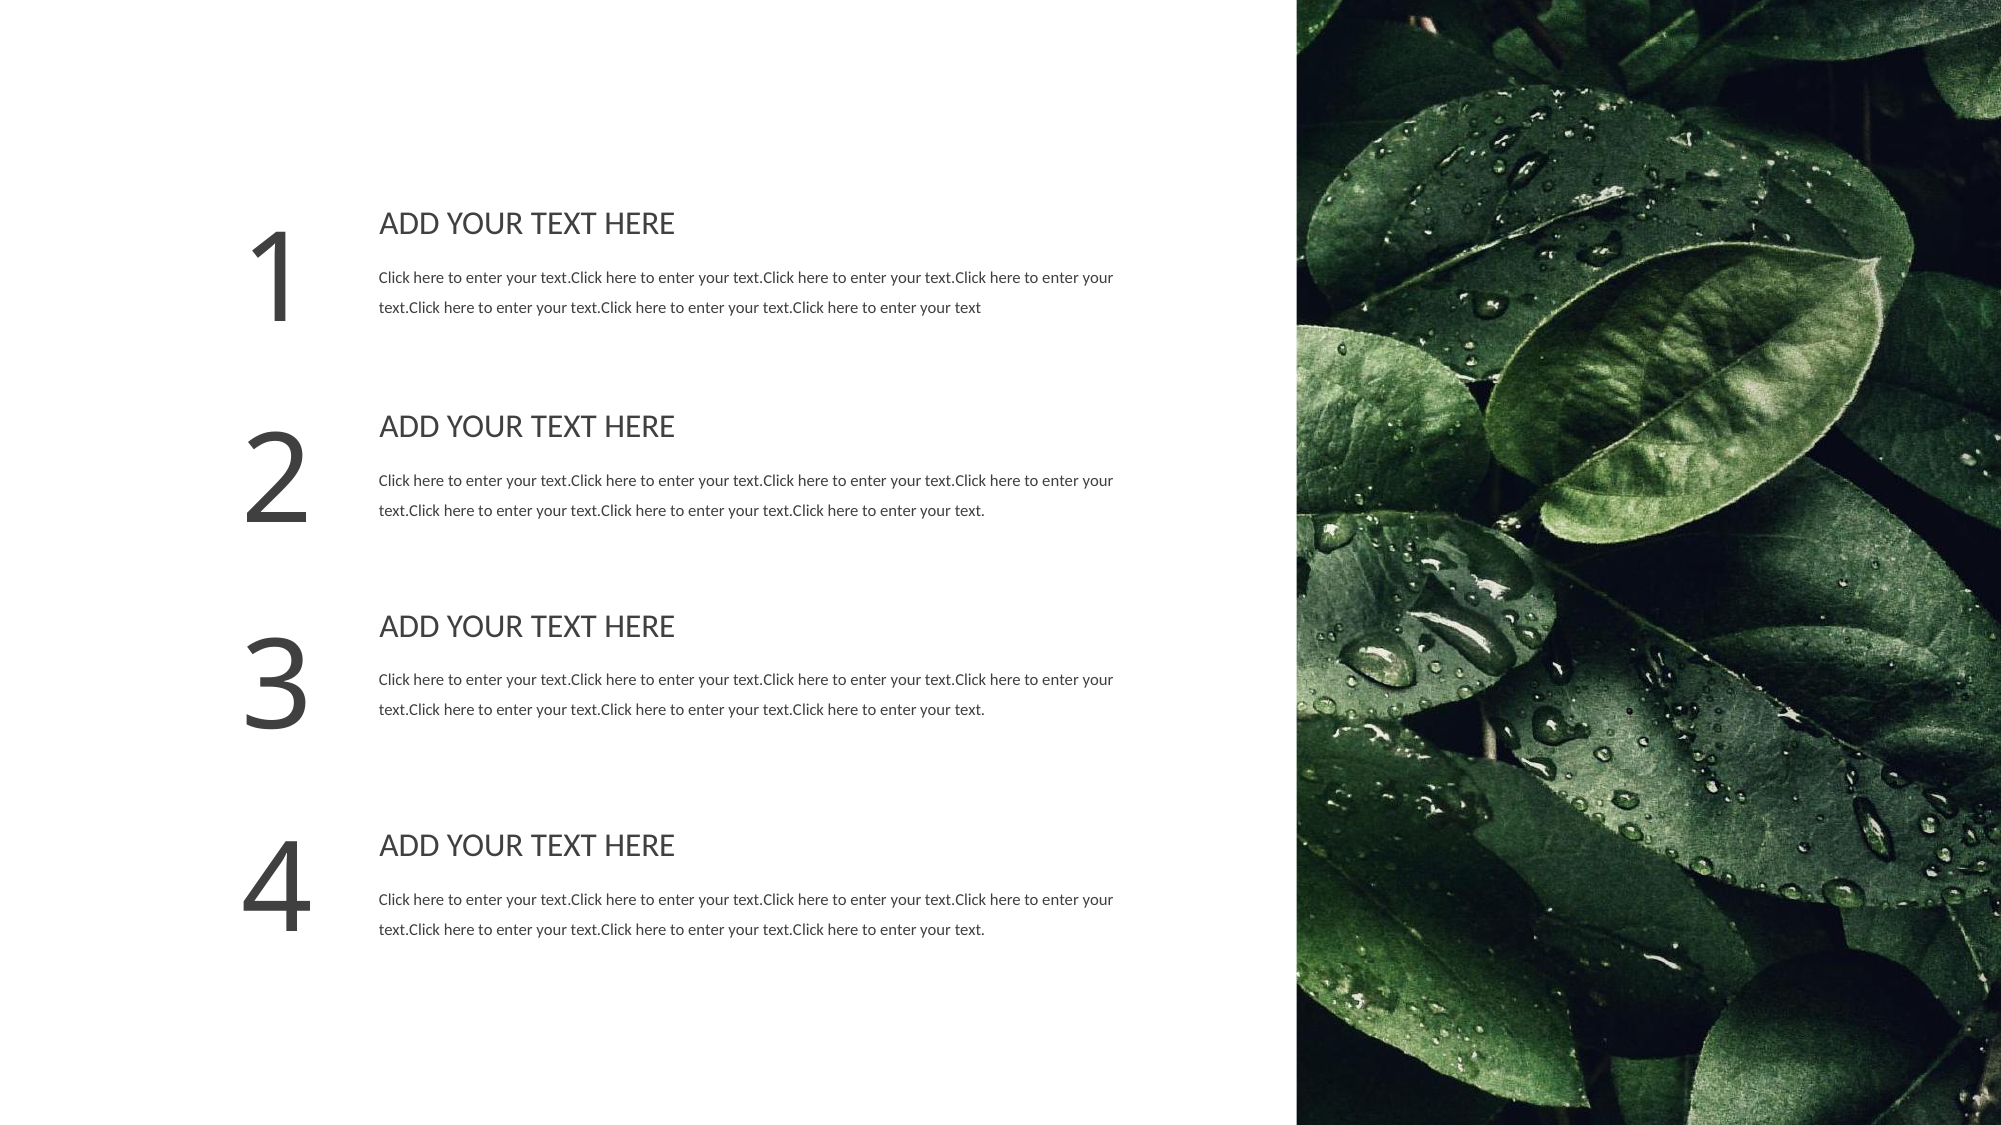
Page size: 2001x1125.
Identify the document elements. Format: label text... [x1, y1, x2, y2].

picture [1296, 0, 2001, 1125]
text_box Click here to enter your text.Click here to enter your text.Click here to enter your text.Click here to enter your text.Click here to enter your text.Click here to enter your text.Click here to enter your text. [364, 871, 1139, 946]
text_box ADD YOUR TEXT HERE [364, 397, 691, 452]
text_box 2 [226, 389, 344, 555]
text_box Click here to enter your text.Click here to enter your text.Click here to enter your text.Click here to enter your text.Click here to enter your text.Click here to enter your text.Click here to enter your text. [364, 452, 1139, 528]
text_box Click here to enter your text.Click here to enter your text.Click here to enter your text.Click here to enter your text.Click here to enter your text.Click here to enter your text.Click here to enter your text. [364, 651, 1139, 727]
text_box 3 [226, 596, 344, 762]
text_box Click here to enter your text.Click here to enter your text.Click here to enter your text.Click here to enter your text.Click here to enter your text.Click here to enter your text.Click here to enter your text [364, 249, 1139, 324]
text_box ADD YOUR TEXT HERE [364, 815, 691, 871]
text_box 4 [226, 799, 344, 965]
text_box ADD YOUR TEXT HERE [364, 193, 691, 249]
text_box ADD YOUR TEXT HERE [364, 596, 691, 651]
text_box 1 [226, 188, 344, 354]
